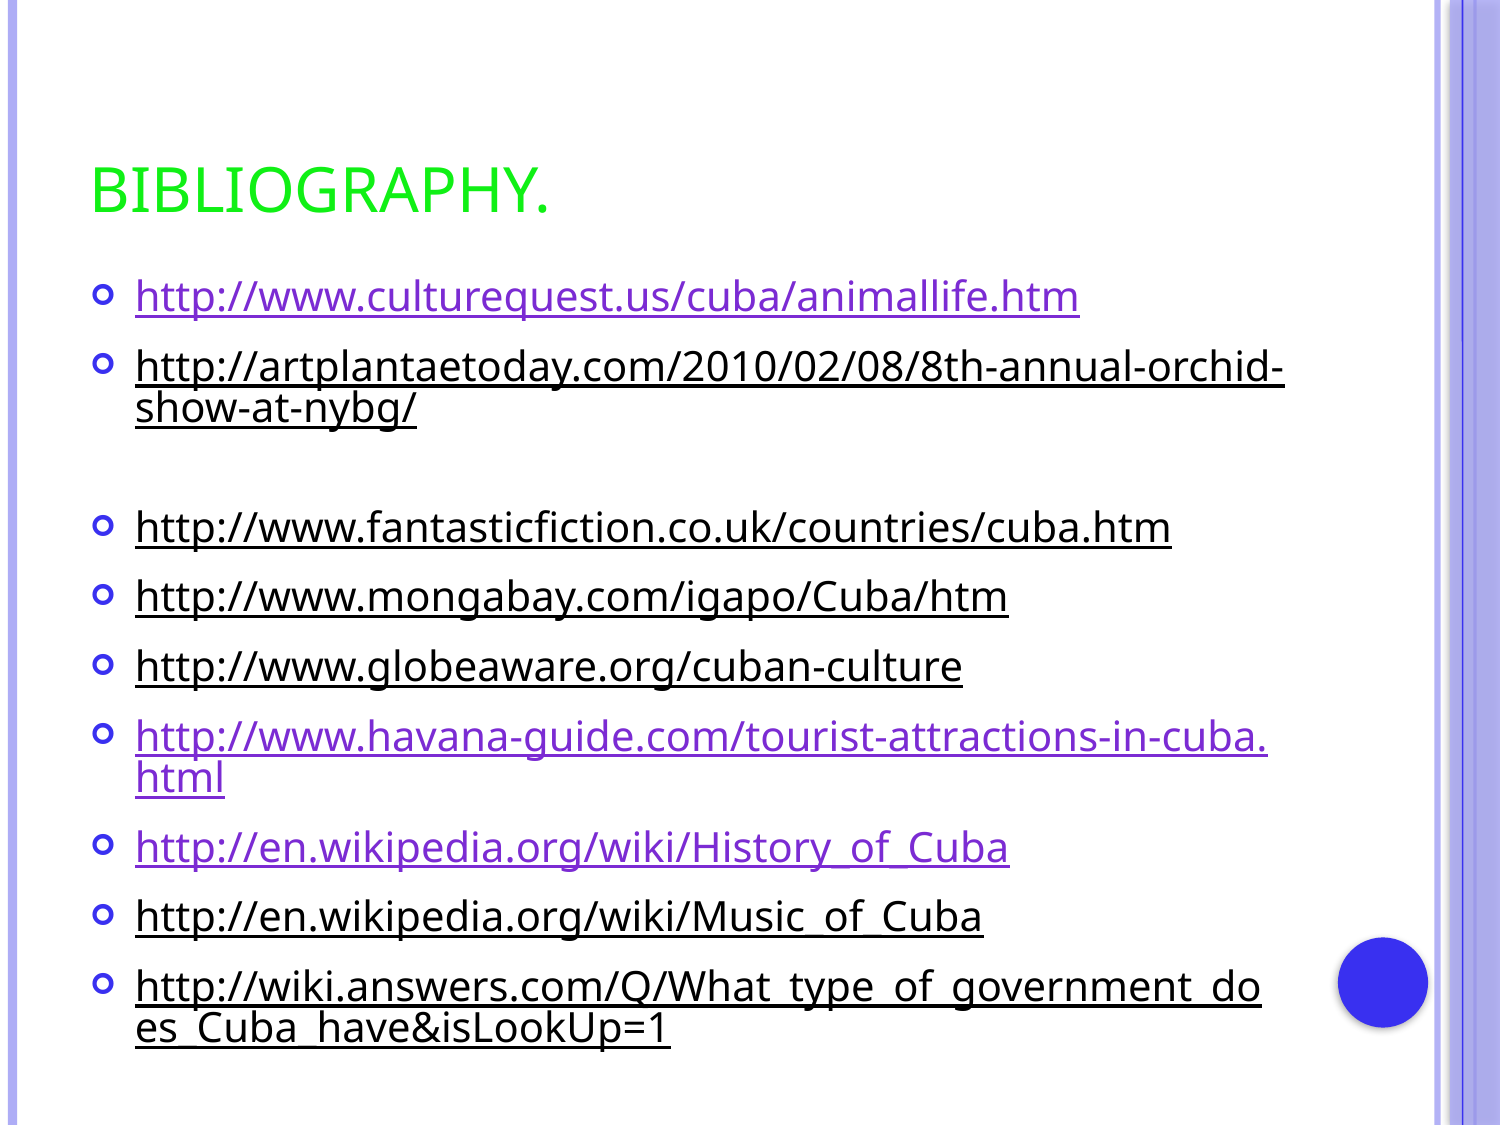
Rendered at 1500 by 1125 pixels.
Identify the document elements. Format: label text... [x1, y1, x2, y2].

list http://www.culturequest.us/cuba/animallife.htm http://artplantaetoday.com/2010/02/08/8th-annual-orchid-show-at-nybg/ http://www.fantasticfiction.co.uk/countries/cuba.htm http://www.mongabay.com/igapo/Cuba/htm http://www.globeaware.org/cuban-culture http://www.havana-guide.com/tourist-attractions-in-cuba.html http://en.wikipedia.org/wiki/History_of_Cuba http://en.wikipedia.org/wiki/Music_of_Cuba http://wiki.answers.com/Q/What_type_of_government_does_Cuba_have&isLookUp=1 [74, 262, 1301, 1063]
title Bibliography. [75, 45, 1300, 233]
